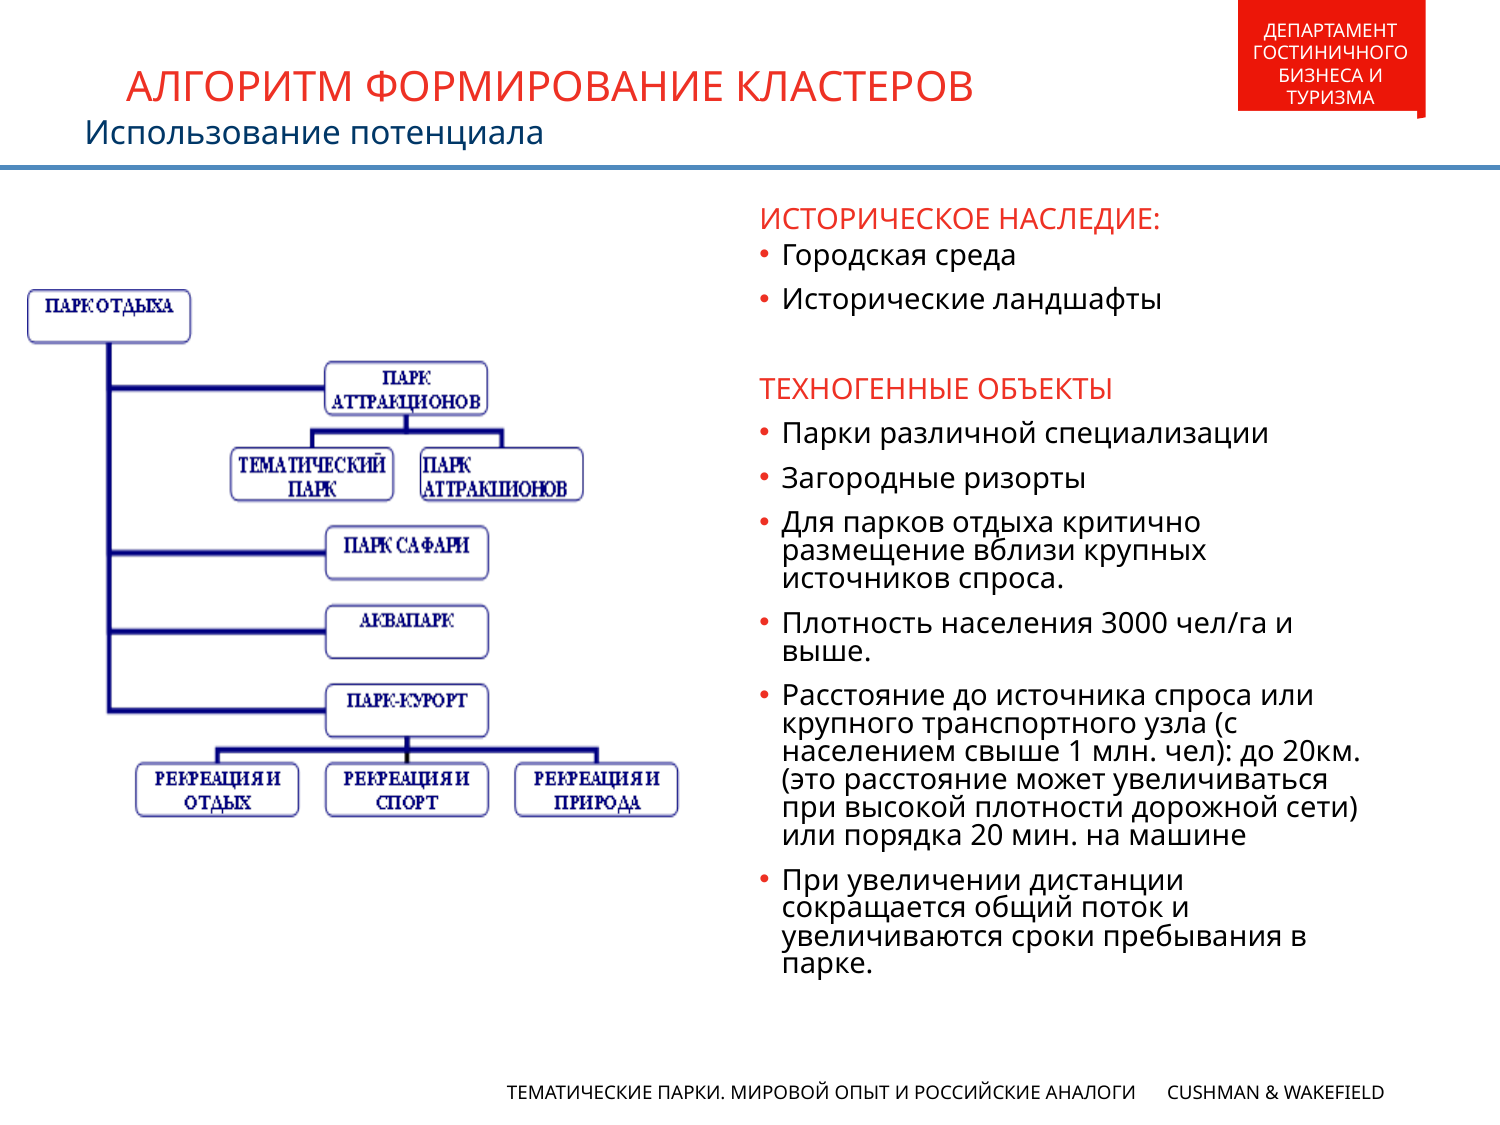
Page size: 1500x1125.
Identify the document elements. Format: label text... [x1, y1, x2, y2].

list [27, 288, 680, 820]
list ИСТОРИЧЕСКОЕ НАСЛЕДИЕ: Городская среда Исторические ландшафты ТЕХНОГЕННЫЕ ОБЪЕКТЫ Парки различной специализации Загородные ризорты Для парков отдыха критично размещение вблизи крупных источников спроса. Плотность населения 3000 чел/га и выше. Расстояние до источника спроса или крупного транспортного узла (с населением свыше 1 млн. чел): до 20км. (это расстояние может увеличиваться при высокой плотности дорожной сети) или порядка 20 мин. на машине При увеличении дистанции сокращается общий поток и увеличиваются сроки пребывания в парке. [744, 206, 1382, 903]
title АЛГОРИТМ ФОРМИРОВАНИЕ КЛАСТЕРОВ [111, 52, 1236, 110]
list Использование потенциала [69, 110, 1418, 159]
